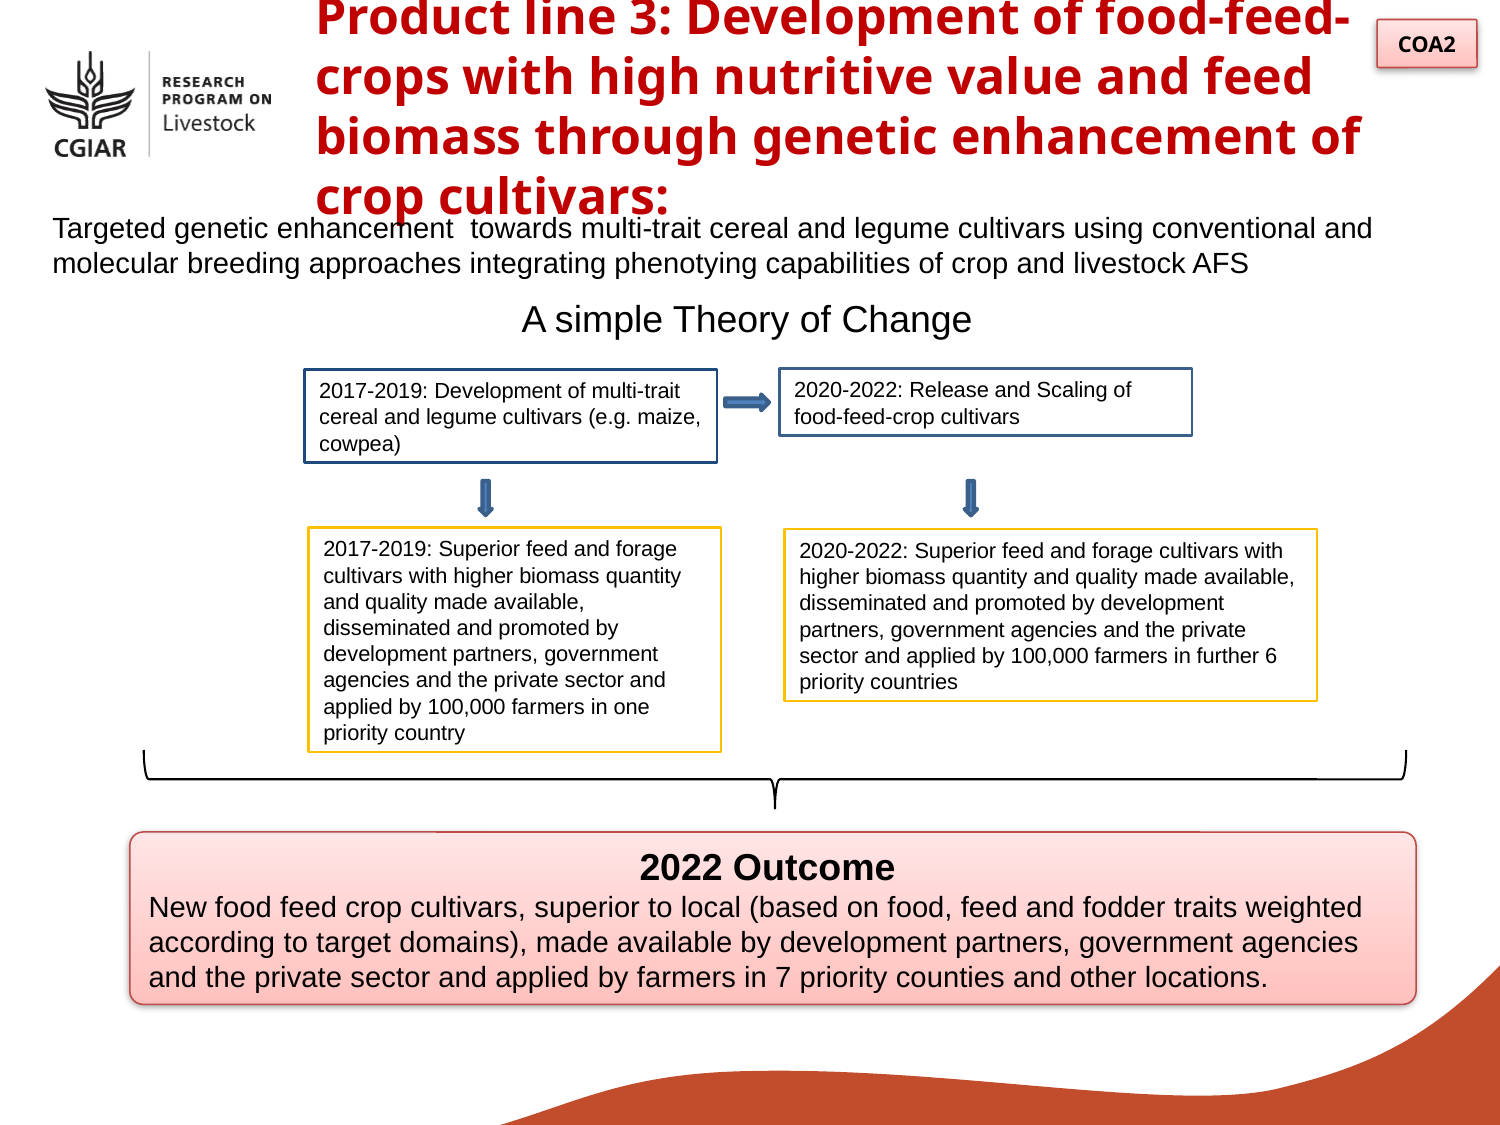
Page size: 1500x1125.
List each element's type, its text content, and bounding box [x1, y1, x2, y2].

text_box 2020-2022: Release and Scaling of food-feed-crop cultivars [779, 368, 1192, 436]
picture [45, 51, 271, 157]
text_box Targeted genetic enhancement towards multi-trait cereal and legume cultivars using conventional and molecular breeding approaches integrating phenotying capabilities of crop and livestock AFS [37, 202, 1468, 288]
text_box [723, 392, 772, 413]
text_box 2017-2019: Superior feed and forage cultivars with higher biomass quantity and quality made available, disseminated and promoted by development partners, government agencies and the private sector and applied by 100,000 farmers in one priority country [308, 527, 722, 753]
text_box [962, 478, 980, 518]
text_box A simple Theory of Change [485, 288, 1010, 349]
text_box 2017-2019: Development of multi-trait cereal and legume cultivars (e.g. maize, cowpea) [304, 369, 717, 463]
text_box [477, 478, 494, 518]
text_box 2022 Outcome New food feed crop cultivars, superior to local (based on food, feed and fodder traits weighted according to target domains), made available by development partners, government agencies and the private sector and applied by farmers in 7 priority counties and other locations. [129, 831, 1417, 1006]
list Product line 3: Development of food-feed-crops with high nutritive value and feed biomass through genetic enhancement of crop cultivars: [300, 33, 1463, 175]
text_box COA2 [1376, 18, 1478, 69]
text_box 2020-2022: Superior feed and forage cultivars with higher biomass quantity and quality made available, disseminated and promoted by development partners, government agencies and the private sector and applied by 100,000 farmers in further 6 priority countries [784, 529, 1317, 702]
text_box [142, 749, 1407, 810]
